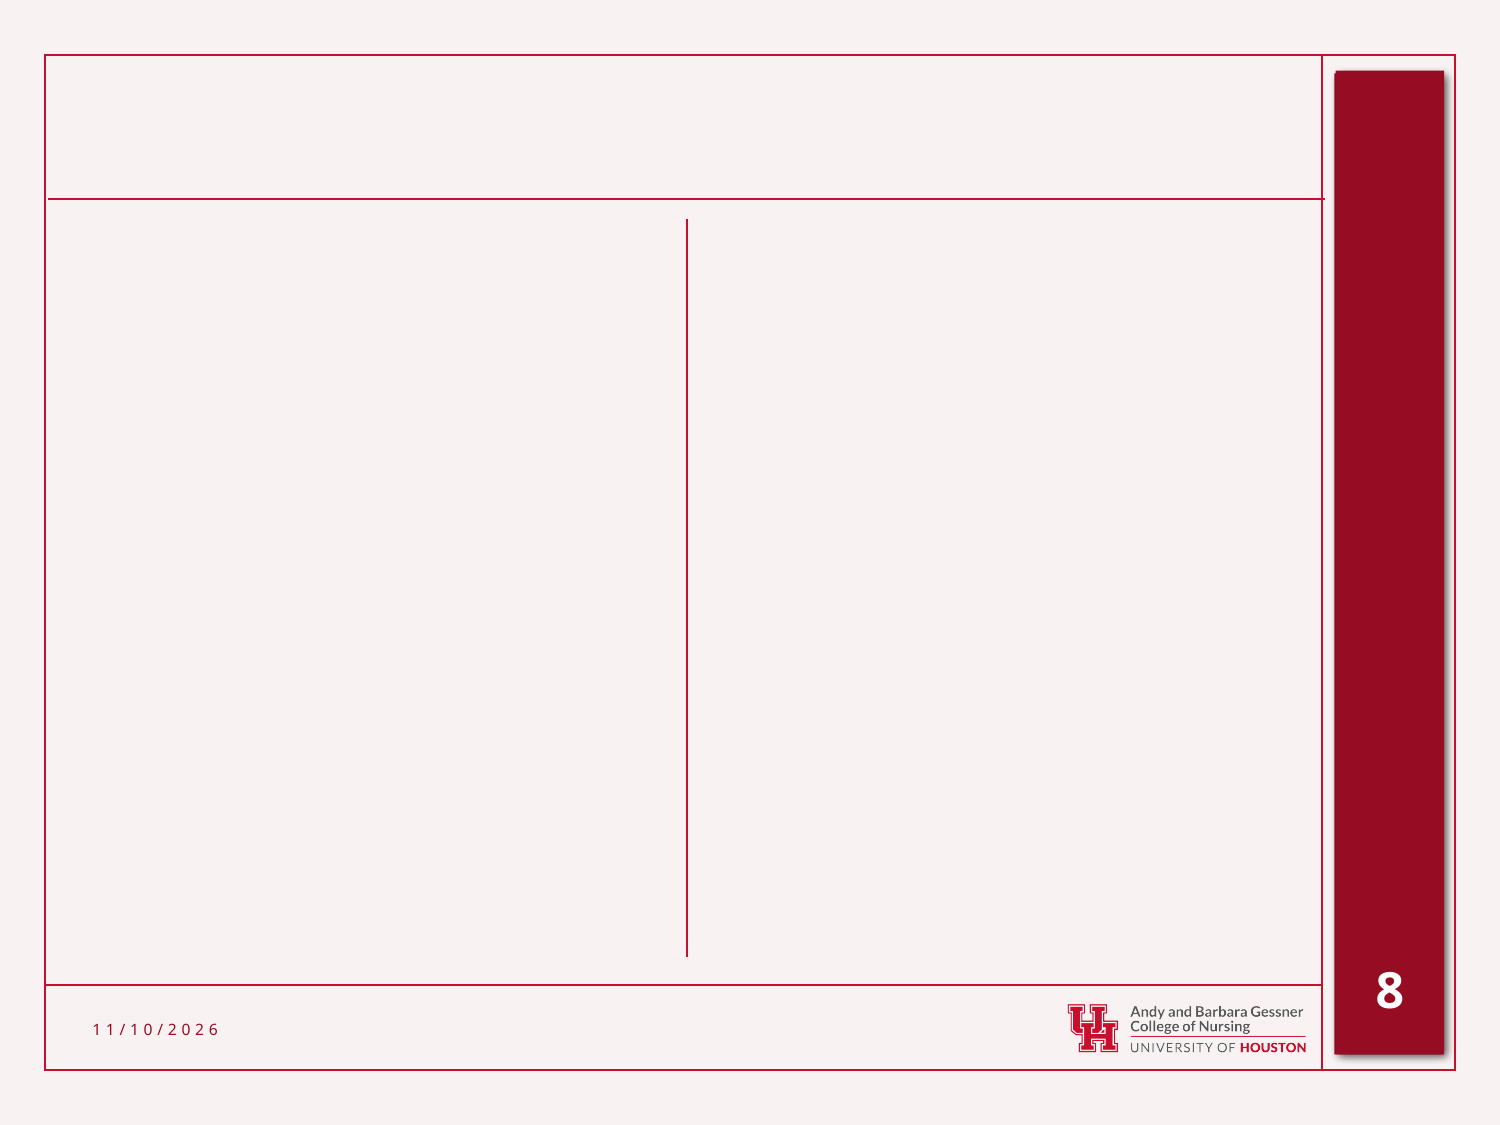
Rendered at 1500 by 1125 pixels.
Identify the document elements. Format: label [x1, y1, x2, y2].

slide_number [77, 1007, 466, 1055]
picture [1063, 992, 1331, 1065]
